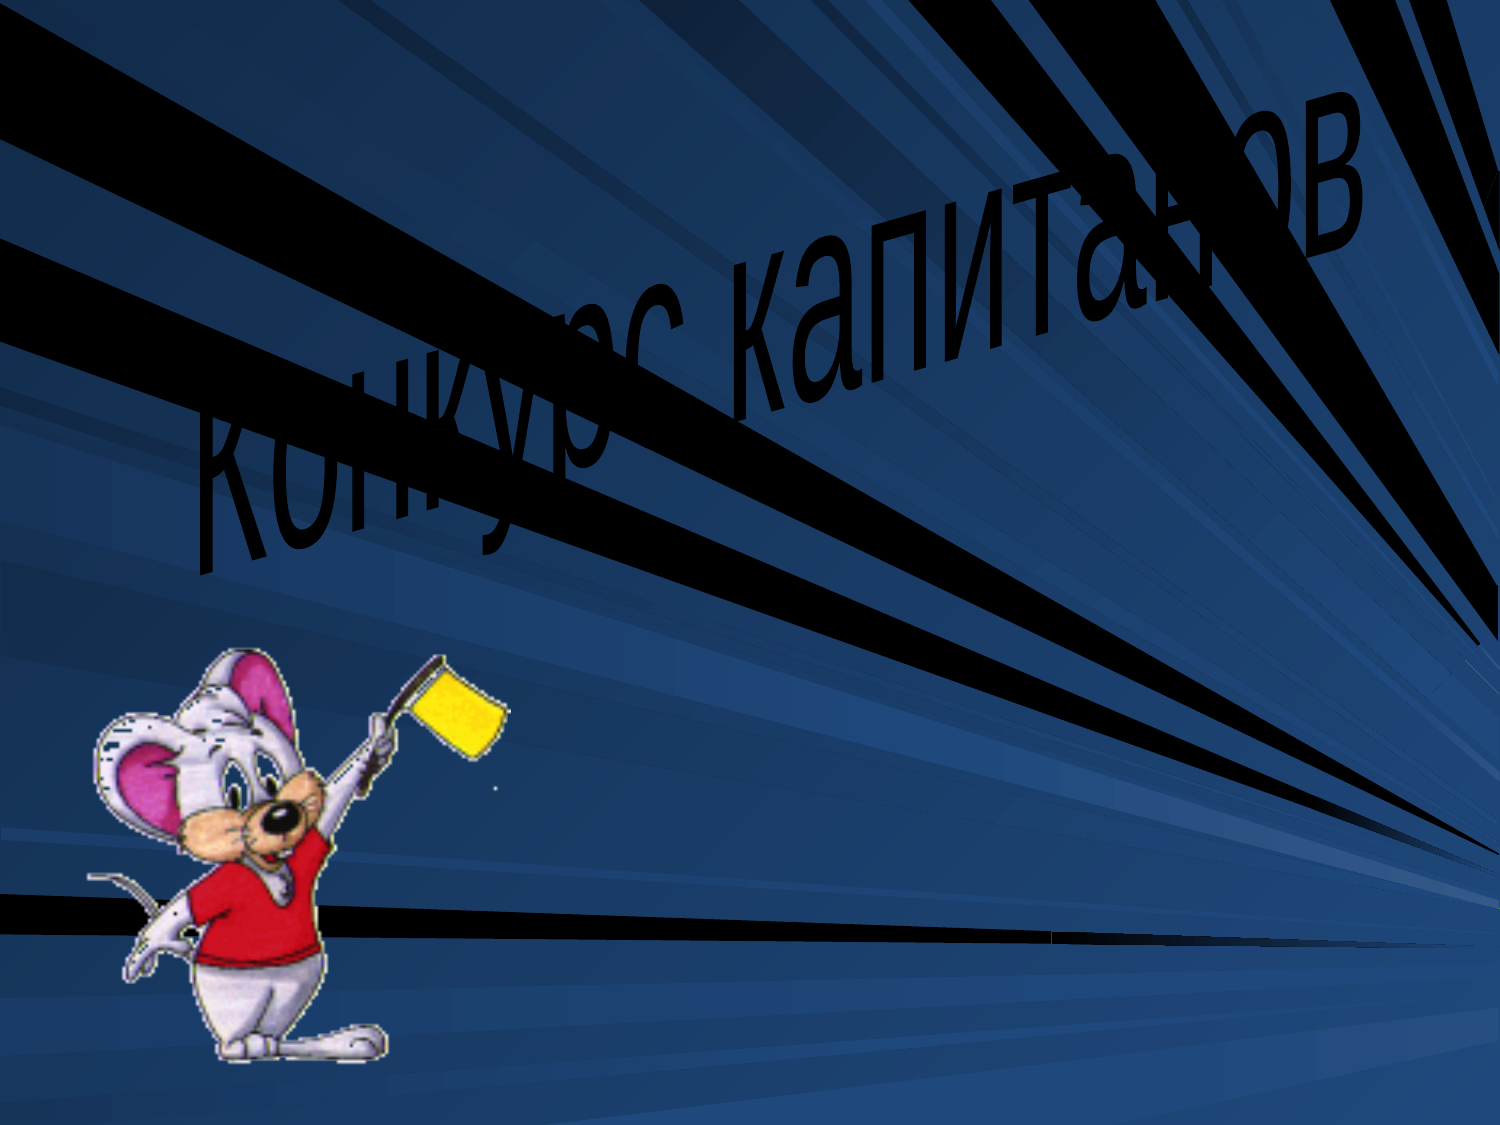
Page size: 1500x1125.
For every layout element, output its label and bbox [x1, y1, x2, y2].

picture [49, 624, 511, 1074]
